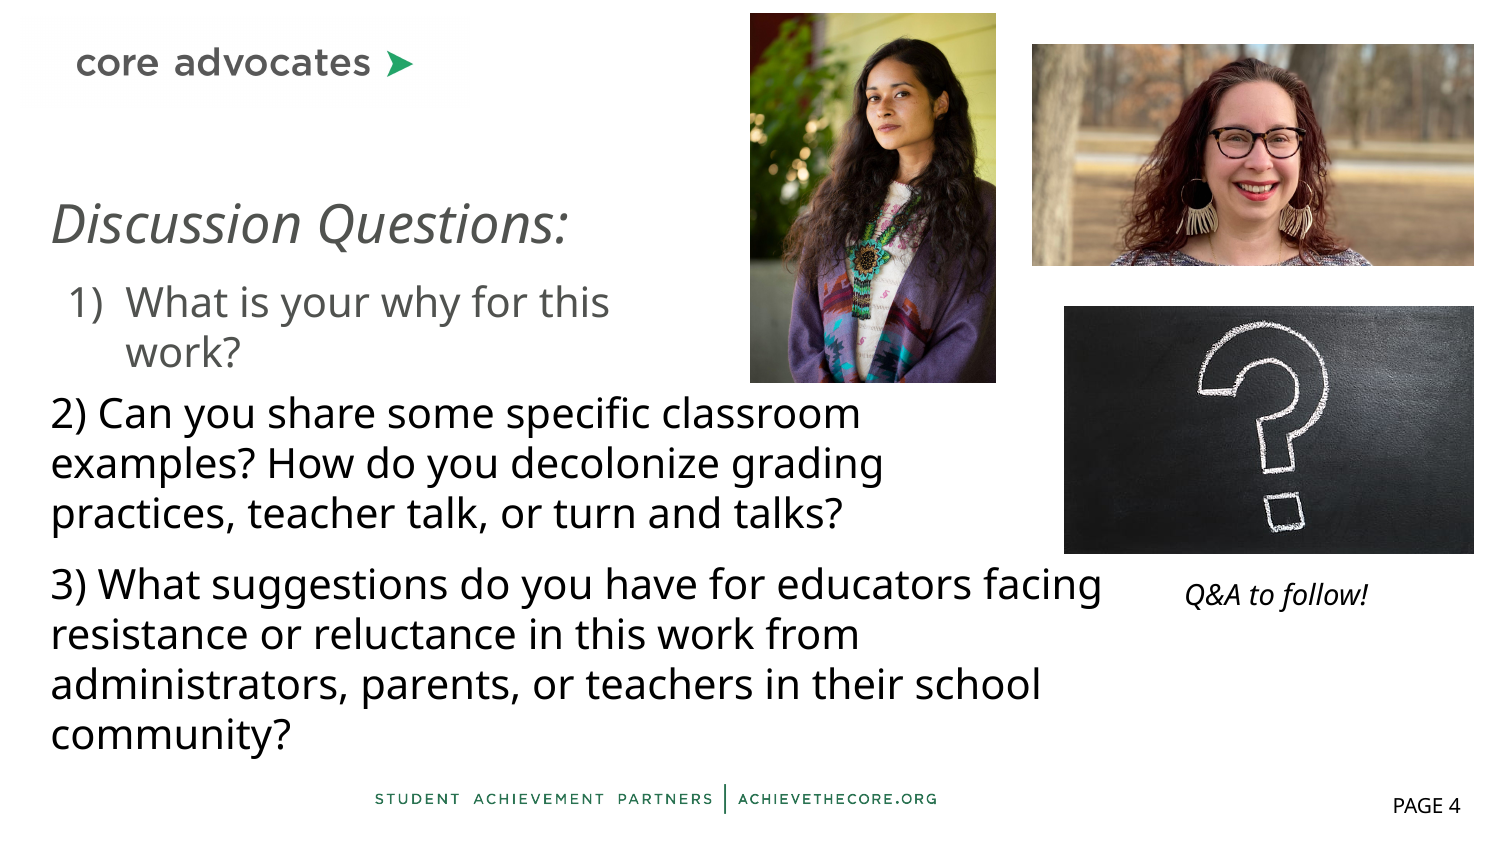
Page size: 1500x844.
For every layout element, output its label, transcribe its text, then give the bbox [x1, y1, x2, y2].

text_box Q&A to follow! [1122, 561, 1481, 624]
picture [19, 15, 470, 109]
text_box 3) What suggestions do you have for educators facing resistance or reluctance in this work from administrators, parents, or teachers in their school community? [35, 543, 1122, 774]
text_box 2) Can you share some specific classroom examples? How do you decolonize grading practices, teacher talk, or turn and talks? [35, 372, 1042, 543]
picture [375, 784, 936, 814]
picture [749, 13, 996, 383]
picture [1064, 306, 1474, 555]
picture [1032, 44, 1474, 266]
text_box Discussion Questions: What is your why for this work? [35, 174, 736, 372]
